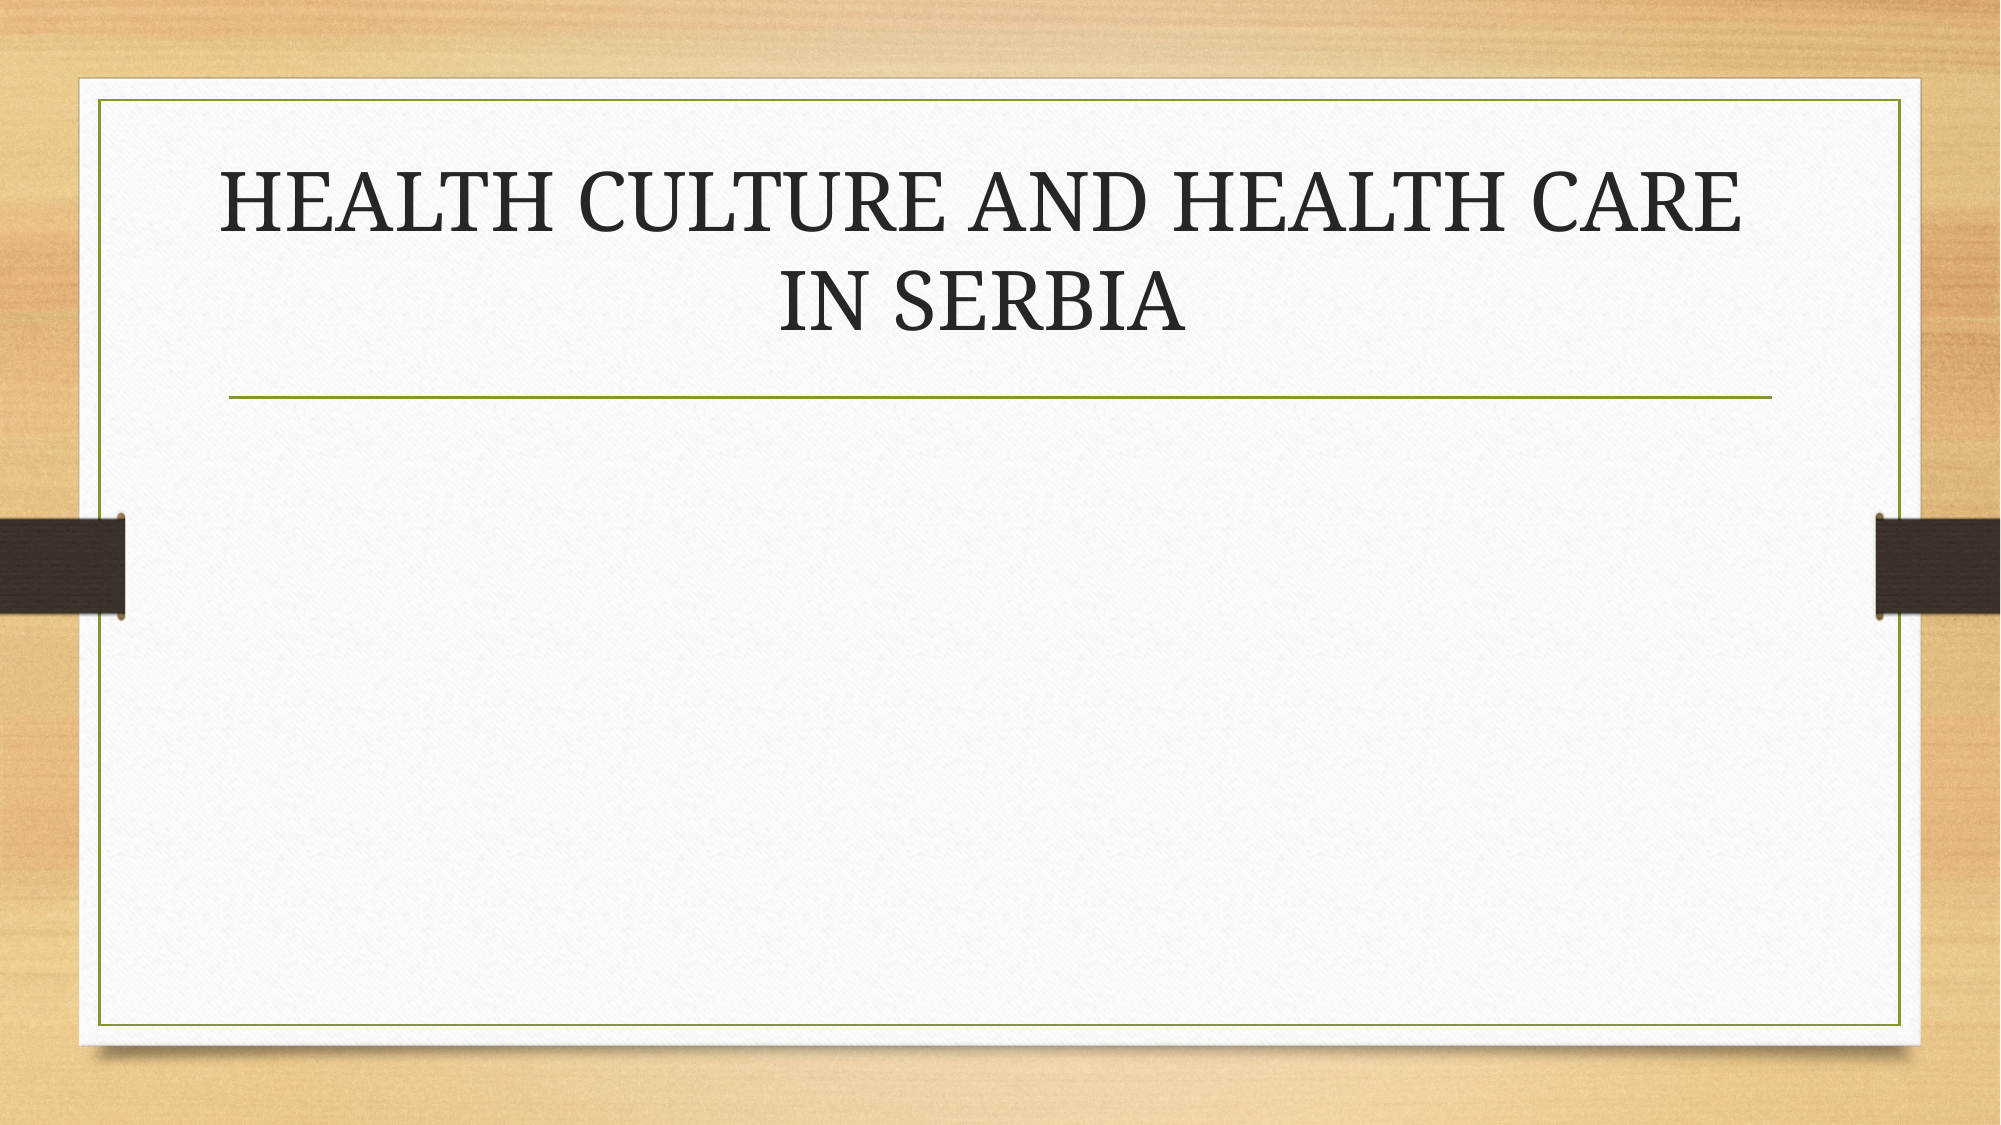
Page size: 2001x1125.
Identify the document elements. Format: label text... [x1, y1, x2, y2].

picture [0, 0, 2001, 1125]
title HEALTH CULTURE AND HEALTH CARE IN SERBIA [194, 141, 1770, 355]
